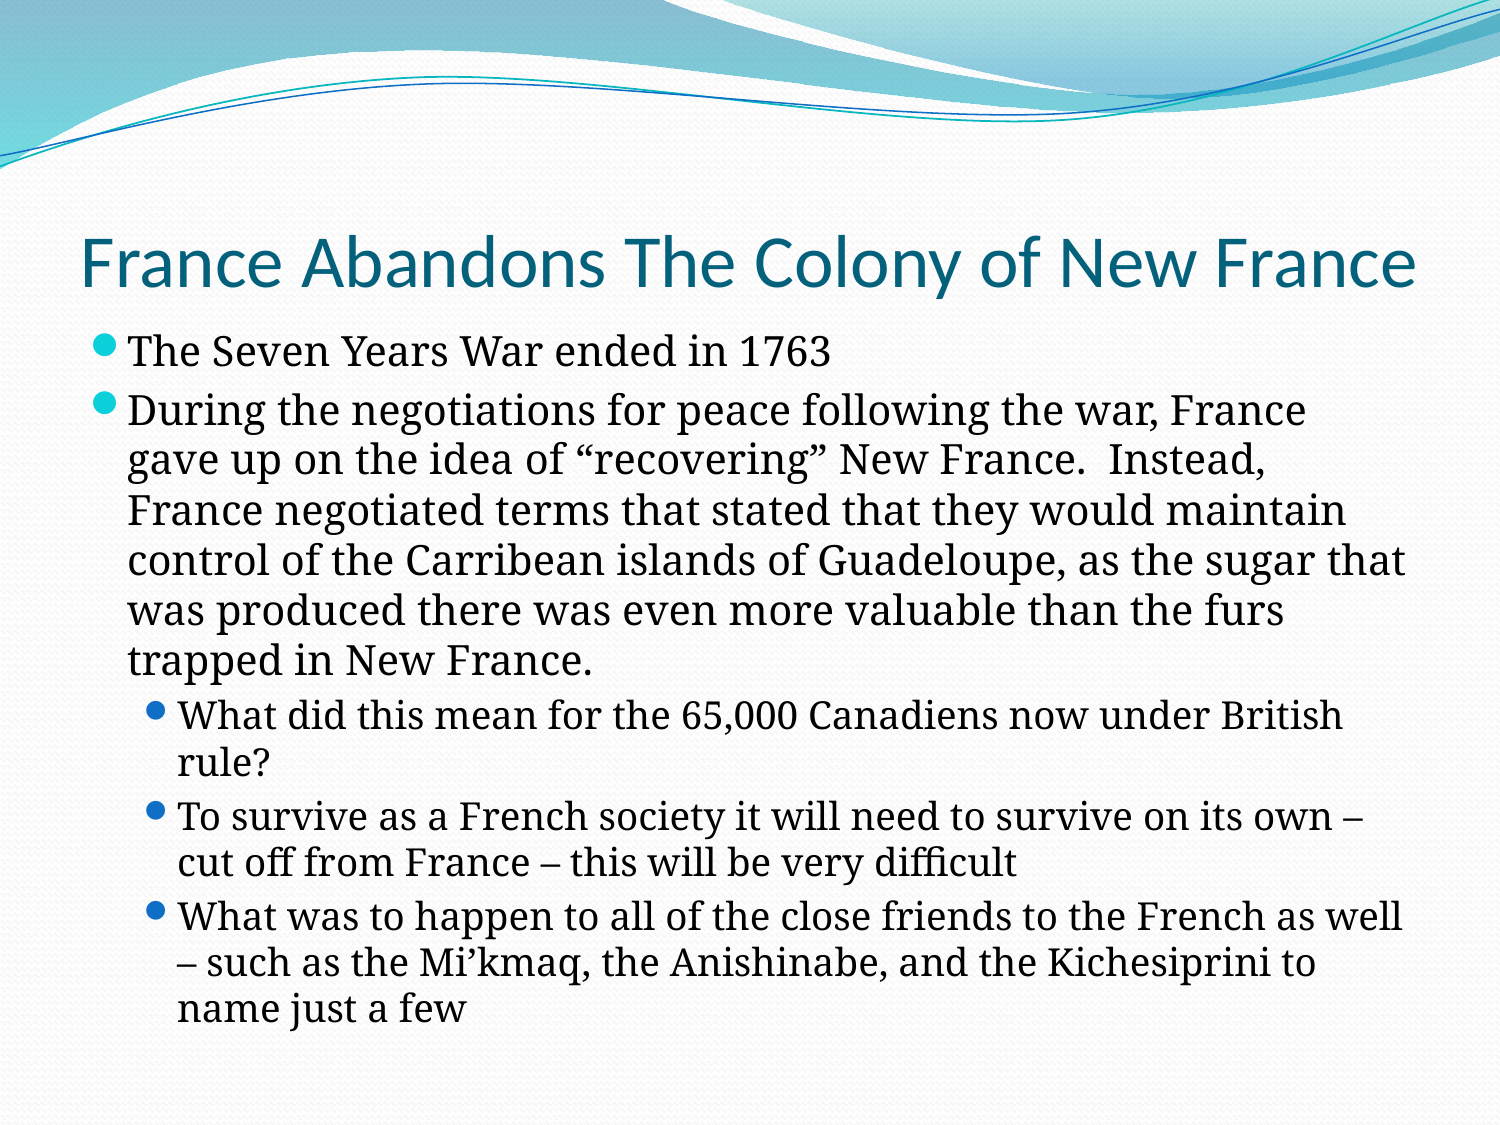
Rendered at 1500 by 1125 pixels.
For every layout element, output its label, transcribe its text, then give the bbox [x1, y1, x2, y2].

list The Seven Years War ended in 1763 During the negotiations for peace following the war, France gave up on the idea of “recovering” New France. Instead, France negotiated terms that stated that they would maintain control of the Carribean islands of Guadeloupe, as the sugar that was produced there was even more valuable than the furs trapped in New France. What did this mean for the 65,000 Canadiens now under British rule? To survive as a French society it will need to survive on its own – cut off from France – this will be very difficult What was to happen to all of the close friends to the French as well – such as the Mi’kmaq, the Anishinabe, and the Kichesiprini to name just a few [75, 317, 1425, 1038]
title France Abandons The Colony of New France [75, 115, 1425, 303]
